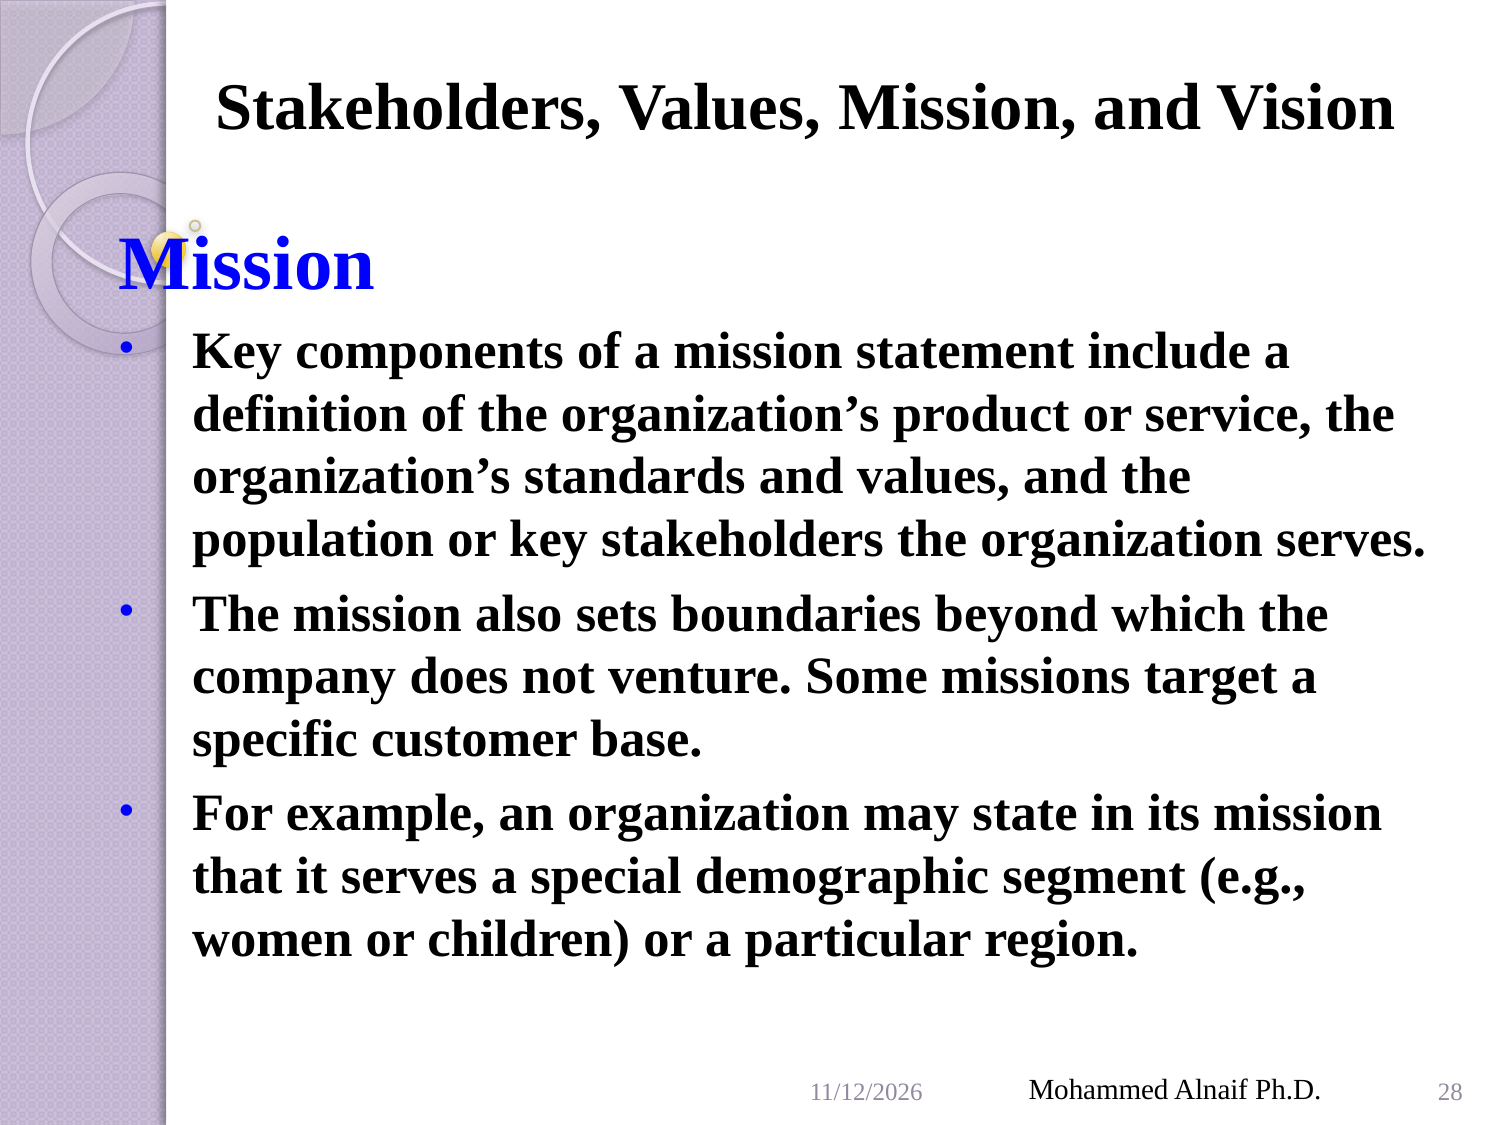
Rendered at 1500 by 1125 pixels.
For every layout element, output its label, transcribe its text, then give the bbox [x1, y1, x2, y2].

subtitle Mission Key components of a mission statement include a definition of the organization’s product or service, the organization’s standards and values, and the population or key stakeholders the organization serves. The mission also sets boundaries beyond which the company does not venture. Some missions target a specific customer base. For example, an organization may state in its mission that it serves a special demographic segment (e.g., women or children) or a particular region. [99, 212, 1450, 1038]
title Stakeholders, Values, Mission, and Vision [162, 37, 1450, 150]
footer Mohammed Alnaif Ph.D. [937, 1038, 1413, 1113]
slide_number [587, 1038, 937, 1113]
slide_number 28 [1413, 1034, 1488, 1113]
